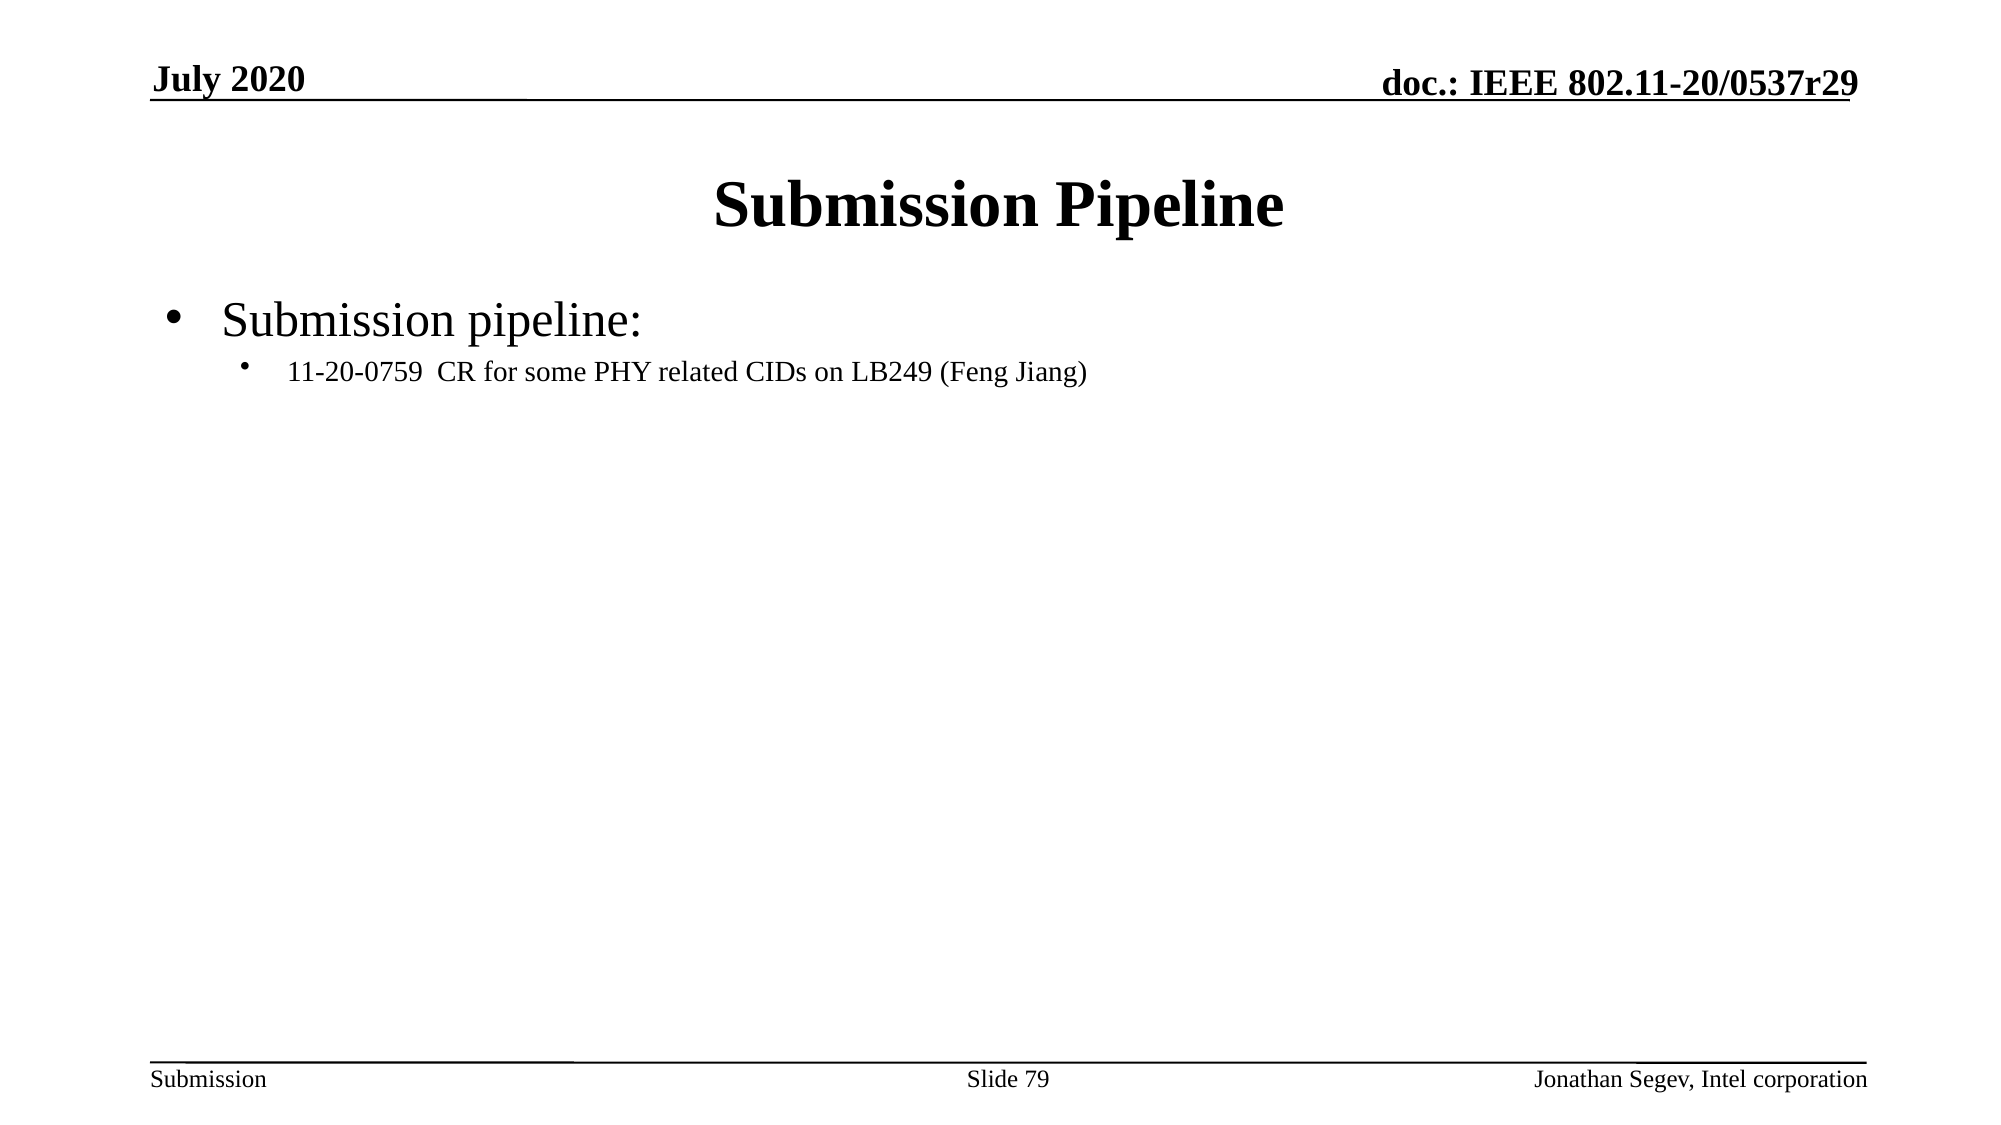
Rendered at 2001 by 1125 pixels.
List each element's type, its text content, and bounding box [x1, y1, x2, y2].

title Submission Pipeline [149, 112, 1850, 278]
list Submission pipeline: 11-20-0759 CR for some PHY related CIDs on LB249 (Feng Jiang) [149, 278, 1850, 670]
slide_number Slide 79 [950, 1061, 1067, 1123]
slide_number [152, 54, 563, 100]
footer Jonathan Segev, Intel corporation [1171, 1061, 1869, 1093]
